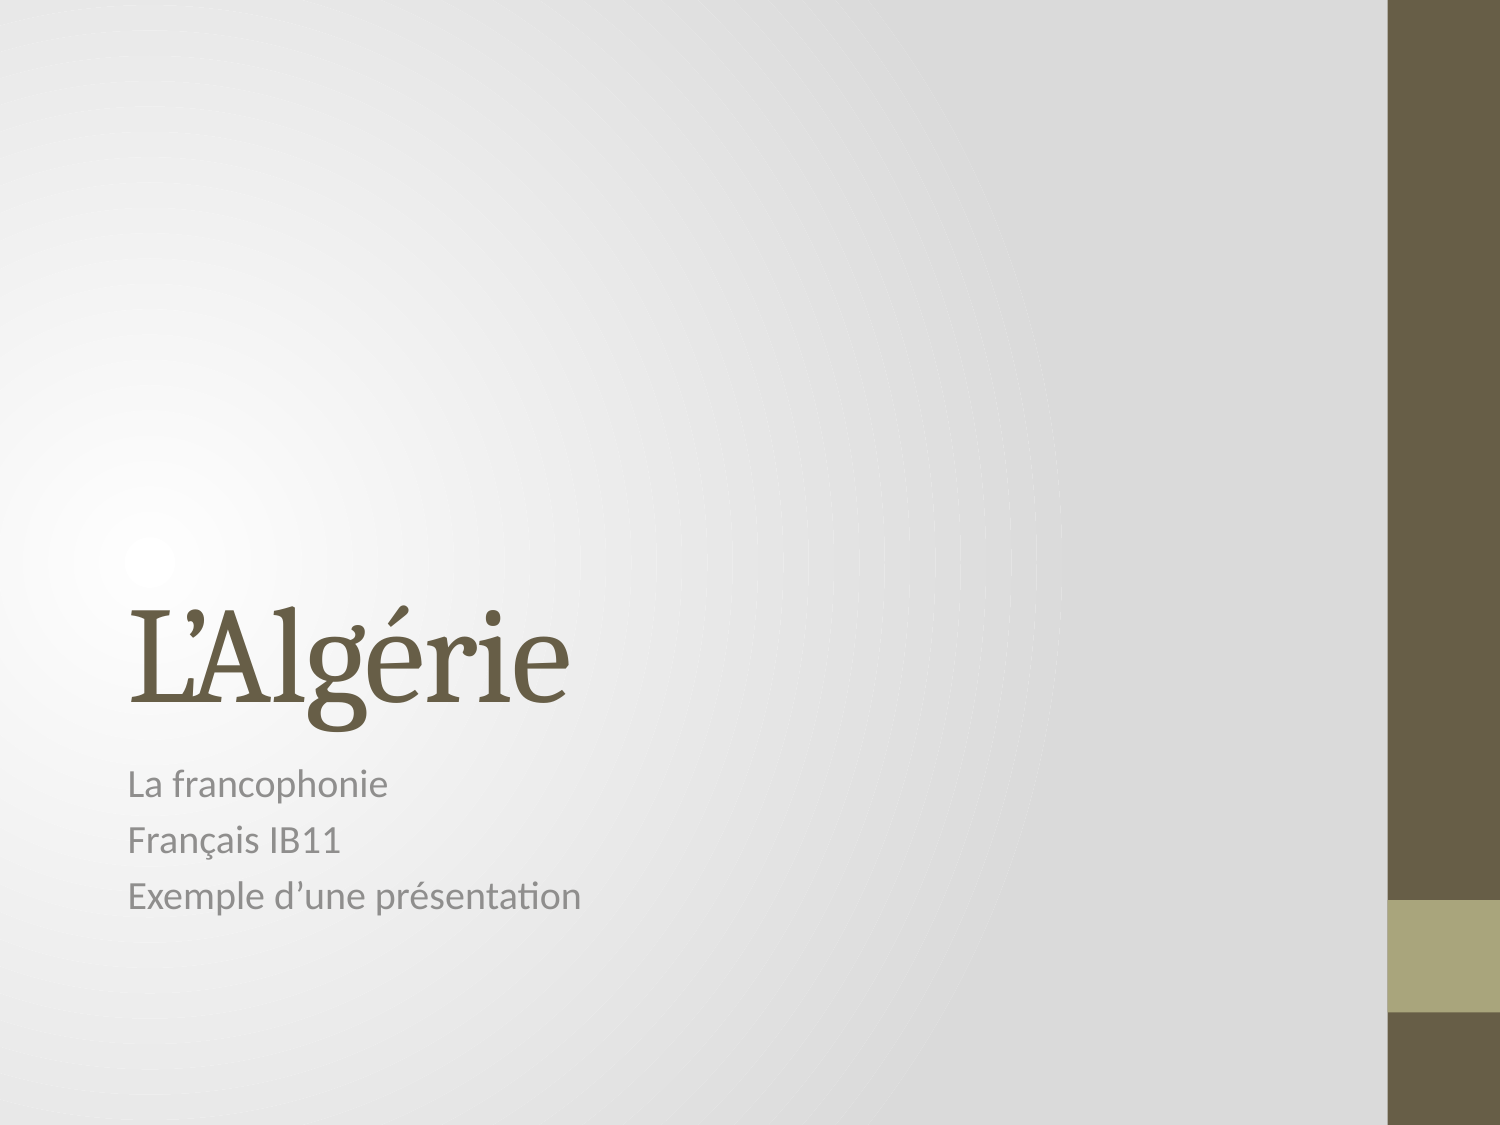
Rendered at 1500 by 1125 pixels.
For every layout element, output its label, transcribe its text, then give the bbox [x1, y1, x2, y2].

subtitle La francophonie Français IB11 Exemple d’une présentation [112, 750, 1173, 925]
title L’Algérie [112, 312, 1350, 738]
